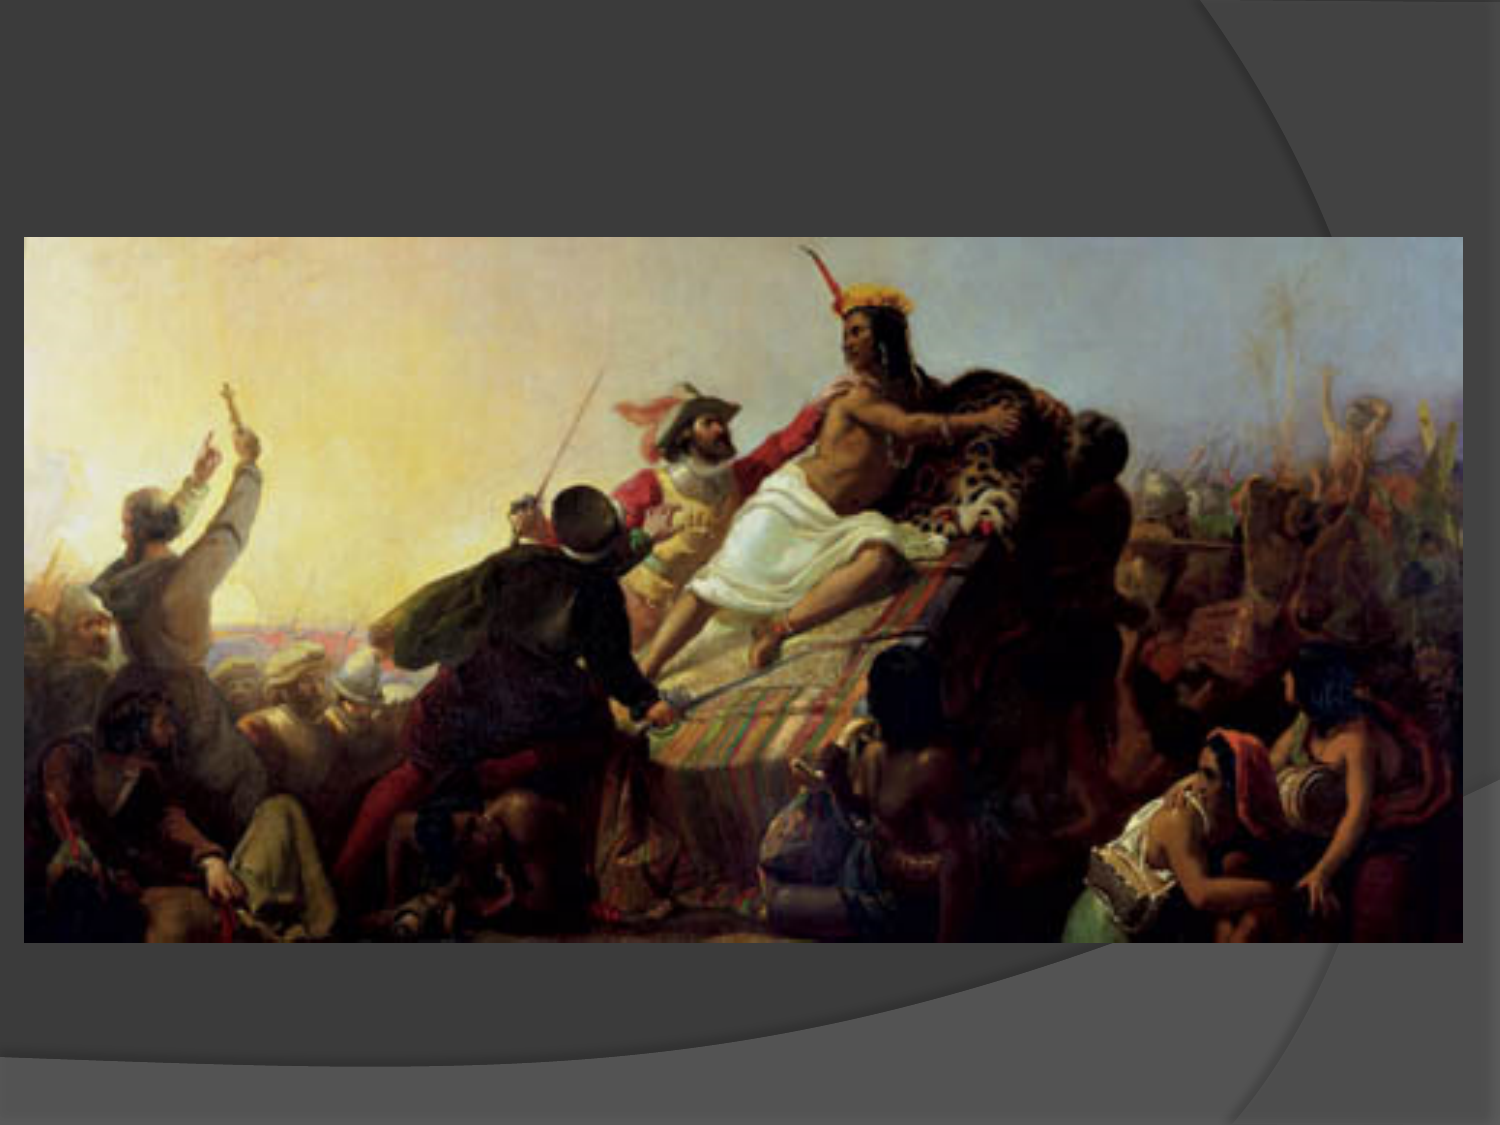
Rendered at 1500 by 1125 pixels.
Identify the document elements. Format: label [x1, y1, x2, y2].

picture [23, 237, 1463, 943]
